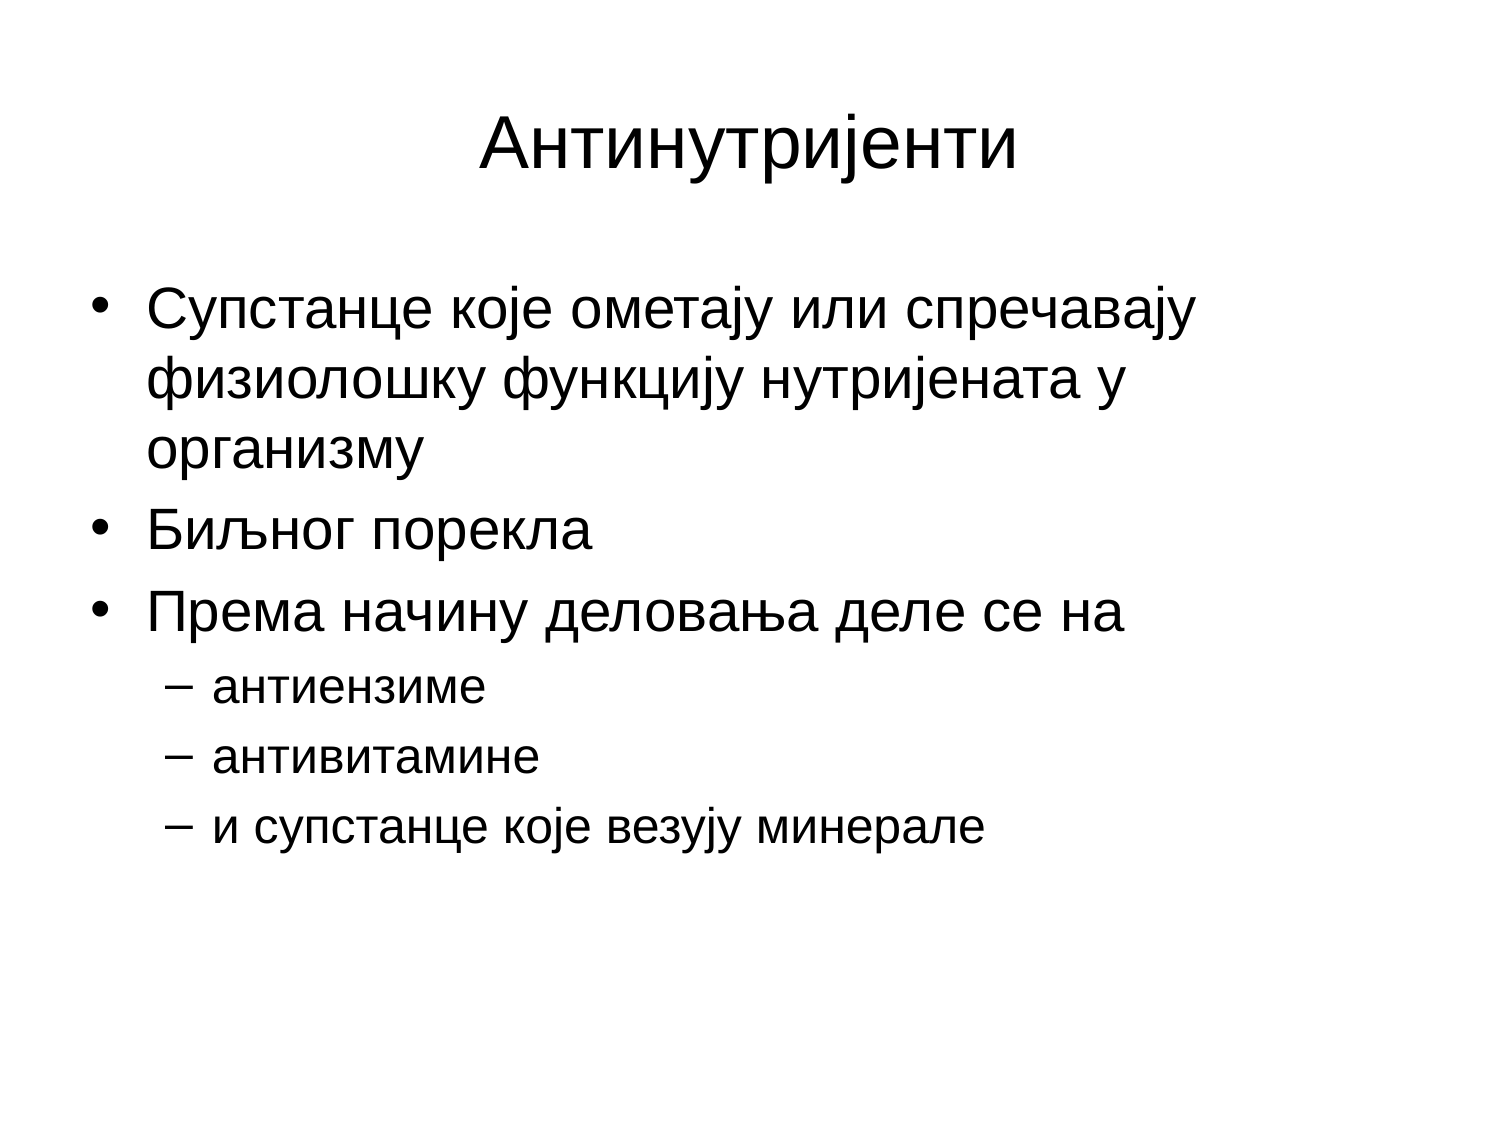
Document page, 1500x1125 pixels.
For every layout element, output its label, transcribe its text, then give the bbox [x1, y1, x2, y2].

title Антинутријенти [74, 44, 1426, 233]
list Супстанце које ометају или спречавају физиолошку функцију нутријената у организму Биљног порекла Према начину деловања деле се на антиензиме антивитамине и супстанце које везују минерале [74, 262, 1426, 1006]
